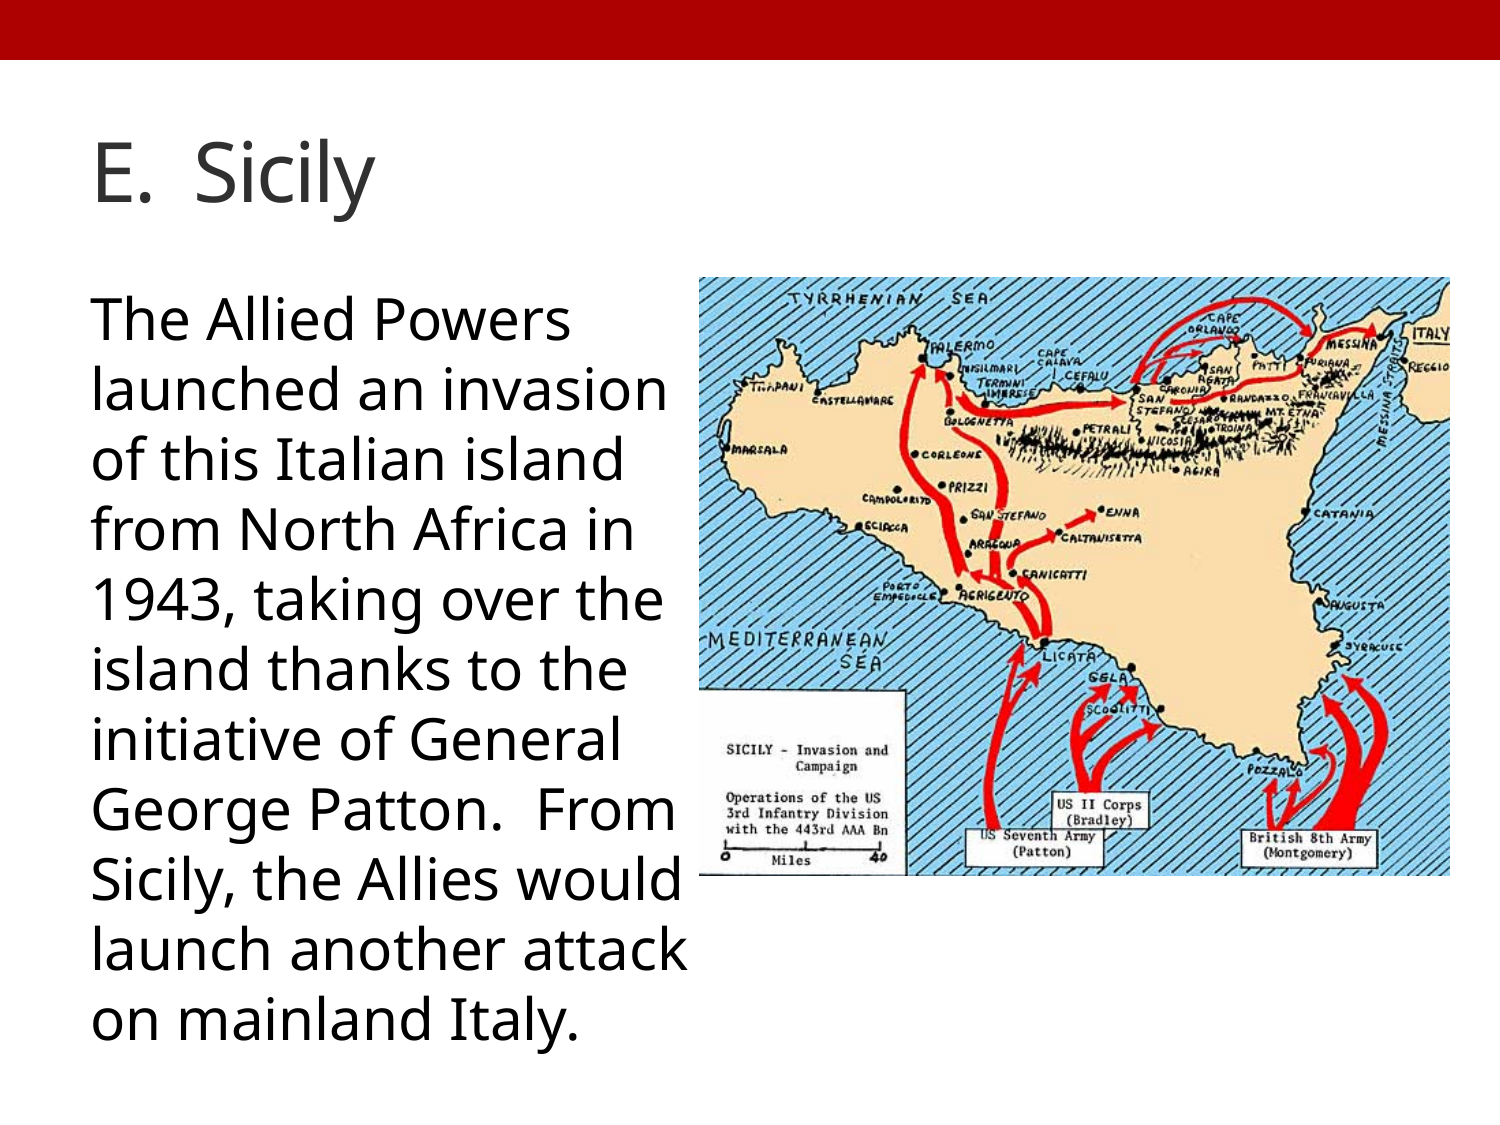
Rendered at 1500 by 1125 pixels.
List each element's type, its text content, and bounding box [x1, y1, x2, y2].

title E. Sicily [75, 87, 1425, 250]
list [699, 277, 1451, 877]
list The Allied Powers launched an invasion of this Italian island from North Africa in 1943, taking over the island thanks to the initiative of General George Patton. From Sicily, the Allies would launch another attack on mainland Italy. [75, 274, 738, 1049]
